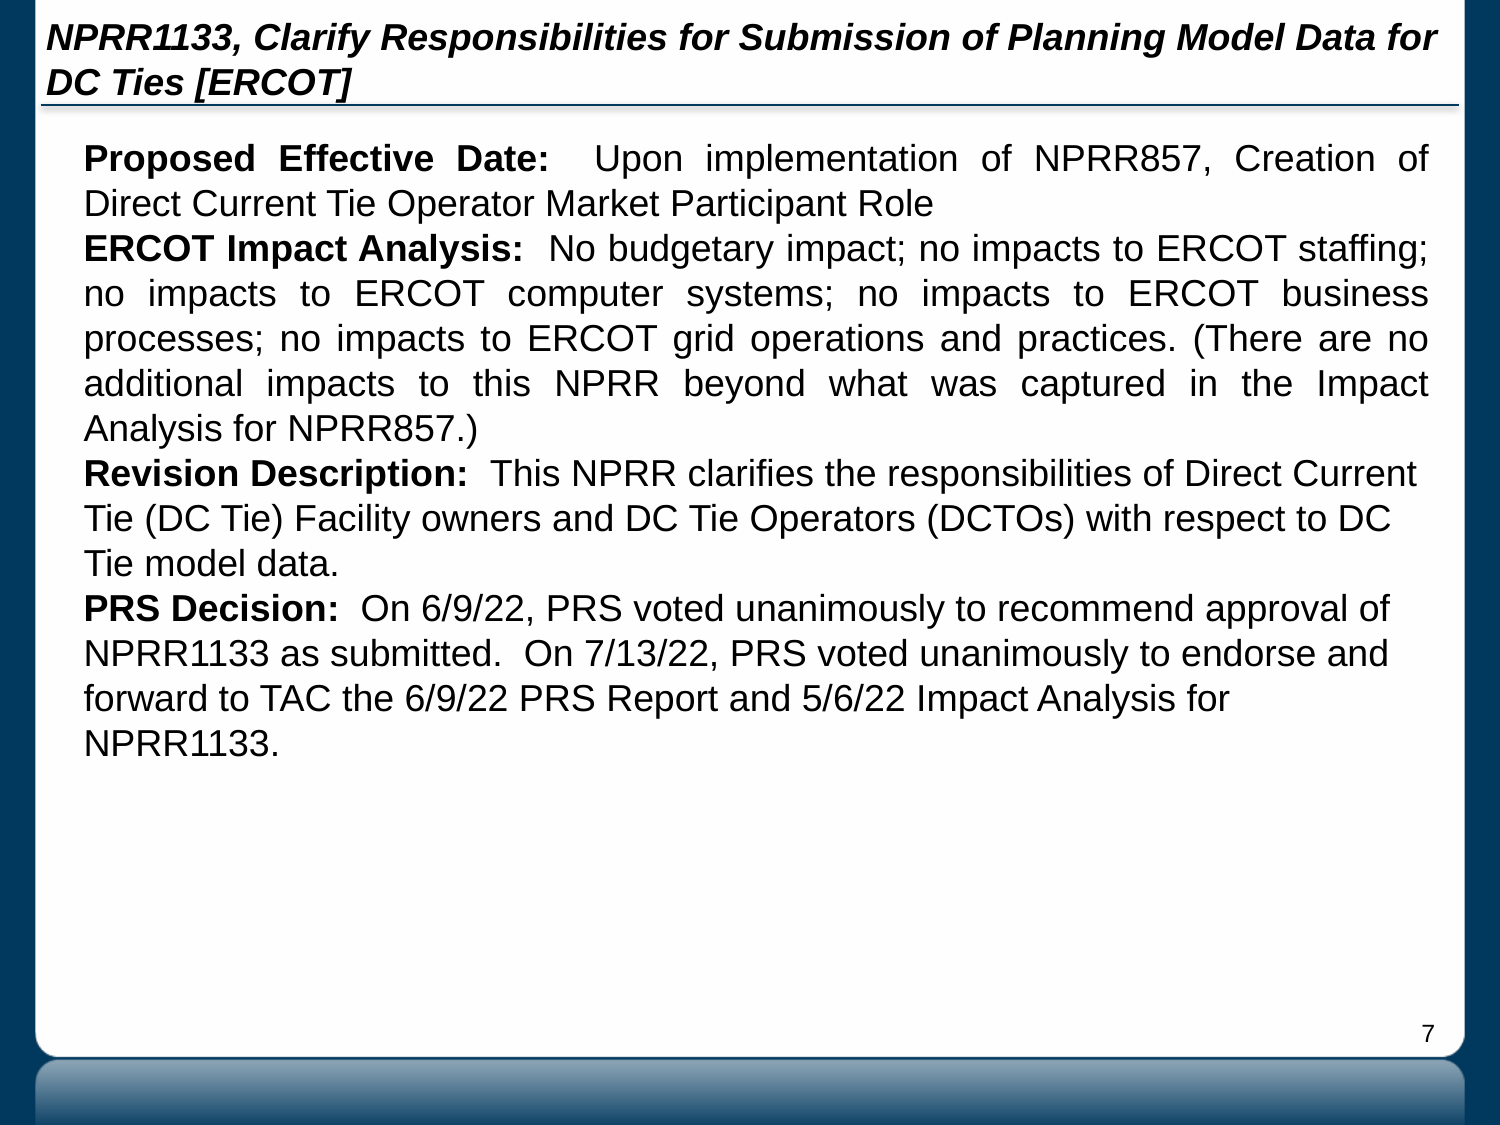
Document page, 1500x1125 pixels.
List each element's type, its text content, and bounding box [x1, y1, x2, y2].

picture [35, 0, 1465, 1125]
text_box Proposed Effective Date: Upon implementation of NPRR857, Creation of Direct Current Tie Operator Market Participant Role ERCOT Impact Analysis: No budgetary impact; no impacts to ERCOT staffing; no impacts to ERCOT computer systems; no impacts to ERCOT business processes; no impacts to ERCOT grid operations and practices. (There are no additional impacts to this NPRR beyond what was captured in the Impact Analysis for NPRR857.) Revision Description: This NPRR clarifies the responsibilities of Direct Current Tie (DC Tie) Facility owners and DC Tie Operators (DCTOs) with respect to DC Tie model data. PRS Decision: On 6/9/22, PRS voted unanimously to recommend approval of NPRR1133 as submitted. On 7/13/22, PRS voted unanimously to endorse and forward to TAC the 6/9/22 PRS Report and 5/6/22 Impact Analysis for NPRR1133. [31, 126, 1444, 772]
title NPRR1133, Clarify Responsibilities for Submission of Planning Model Data for DC Ties [ERCOT] [31, 20, 1464, 97]
